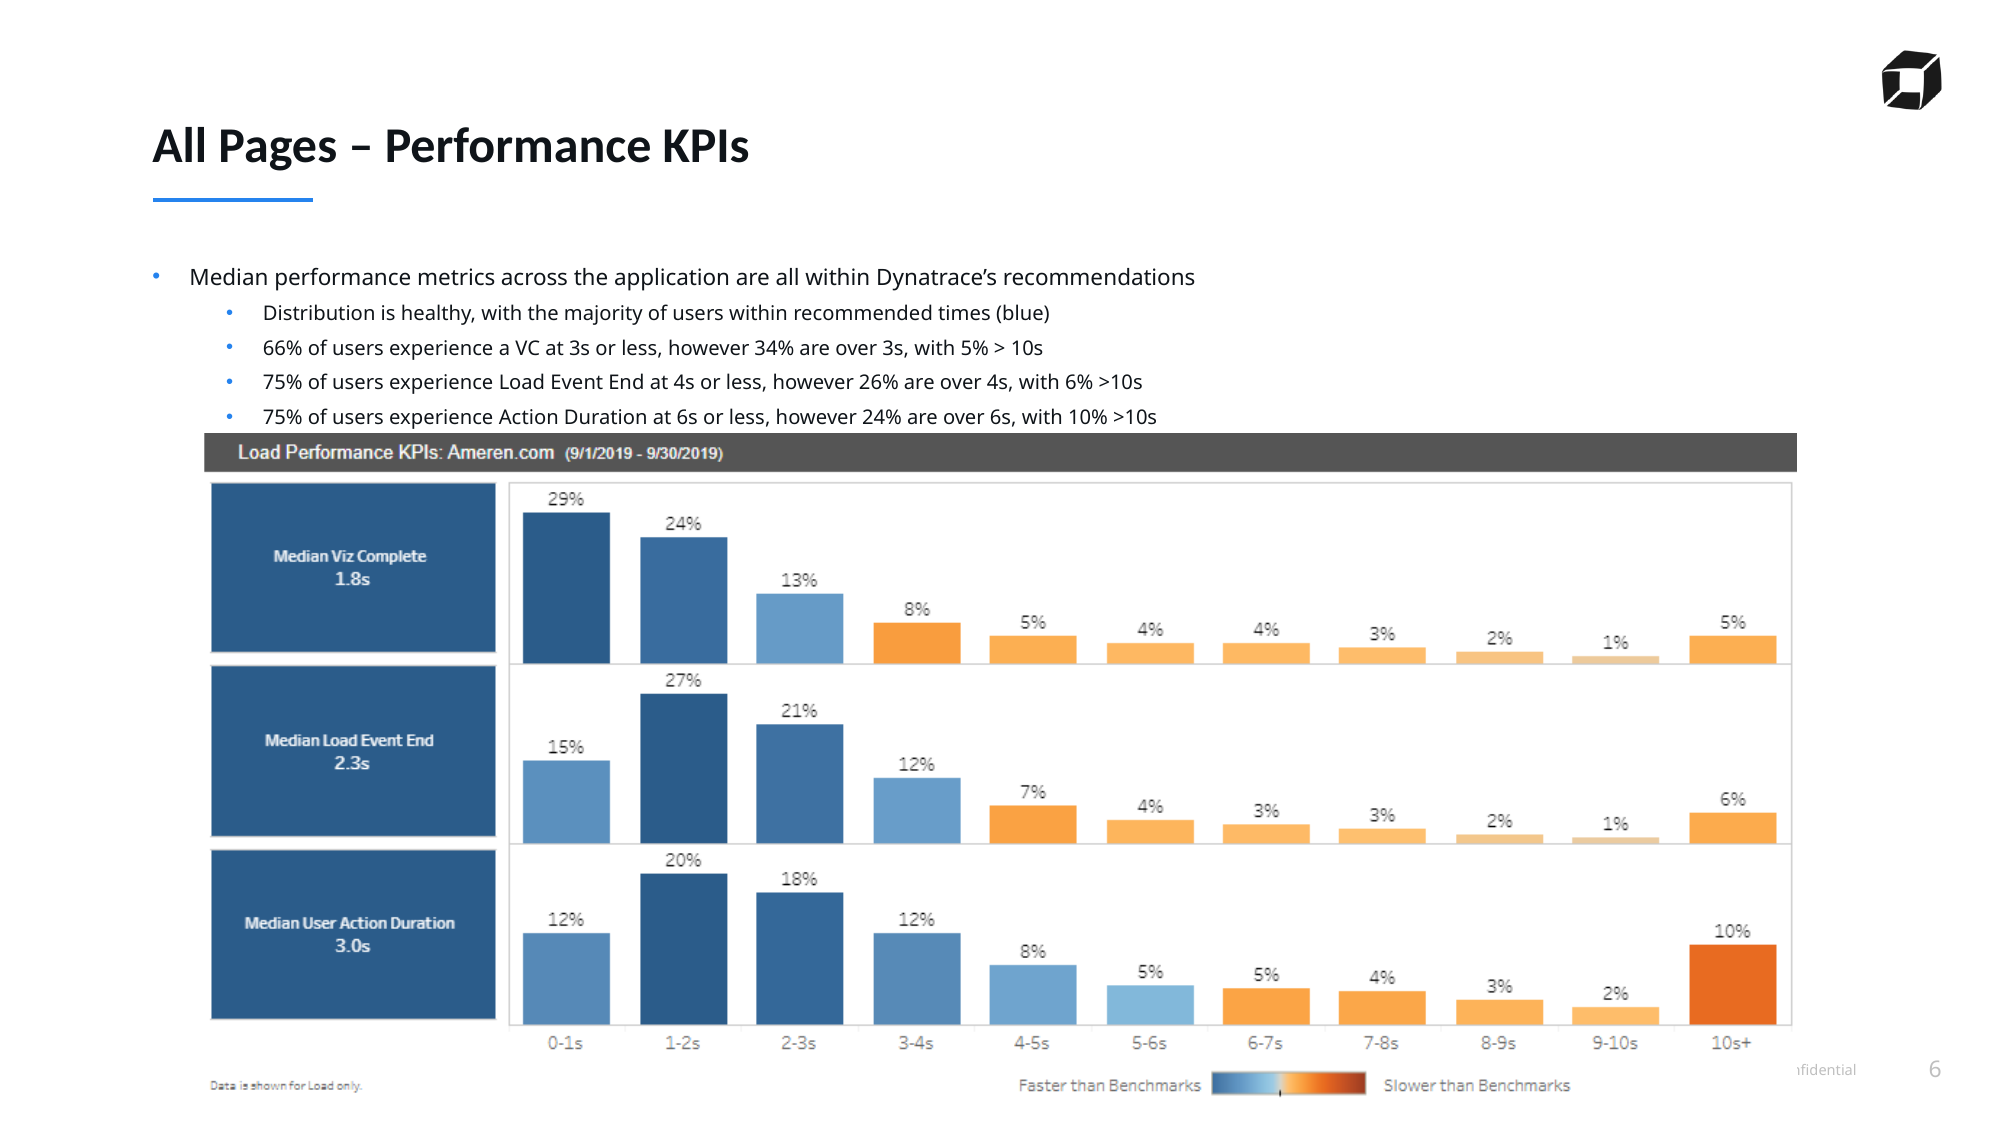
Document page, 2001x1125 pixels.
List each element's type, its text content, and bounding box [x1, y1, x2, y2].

picture [1881, 50, 1942, 110]
list Median performance metrics across the application are all within Dynatrace’s recommendations Distribution is healthy, with the majority of users within recommended times (blue) 66% of users experience a VC at 3s or less, however 34% are over 3s, with 5% > 10s 75% of users experience Load Event End at 4s or less, however 26% are over 4s, with 6% >10s 75% of users experience Action Duration at 6s or less, however 24% are over 6s, with 10% >10s [137, 249, 1757, 441]
picture [203, 433, 1797, 1103]
title All Pages – Performance KPIs [137, 59, 1863, 181]
